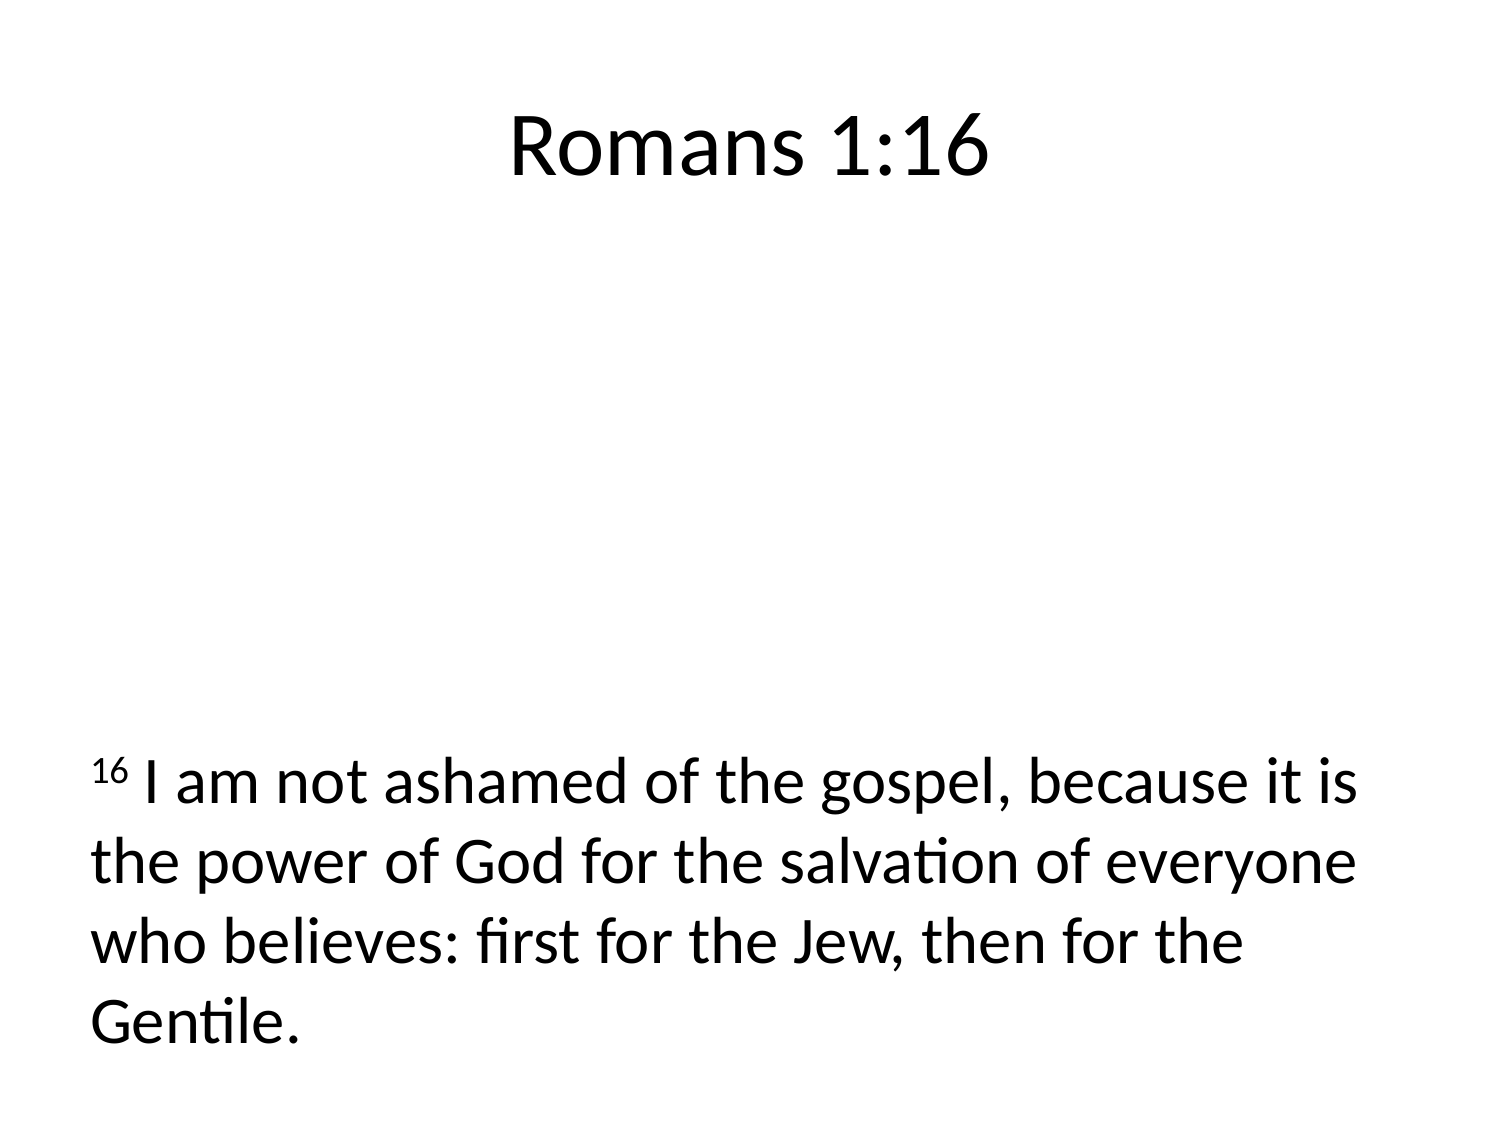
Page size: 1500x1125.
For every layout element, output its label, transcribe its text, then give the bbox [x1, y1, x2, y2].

list 16 I am not ashamed of the gospel, because it is the power of God for the salvation of everyone who believes: first for the Jew, then for the Gentile. [75, 262, 1425, 1005]
title Romans 1:16 [75, 45, 1425, 233]
